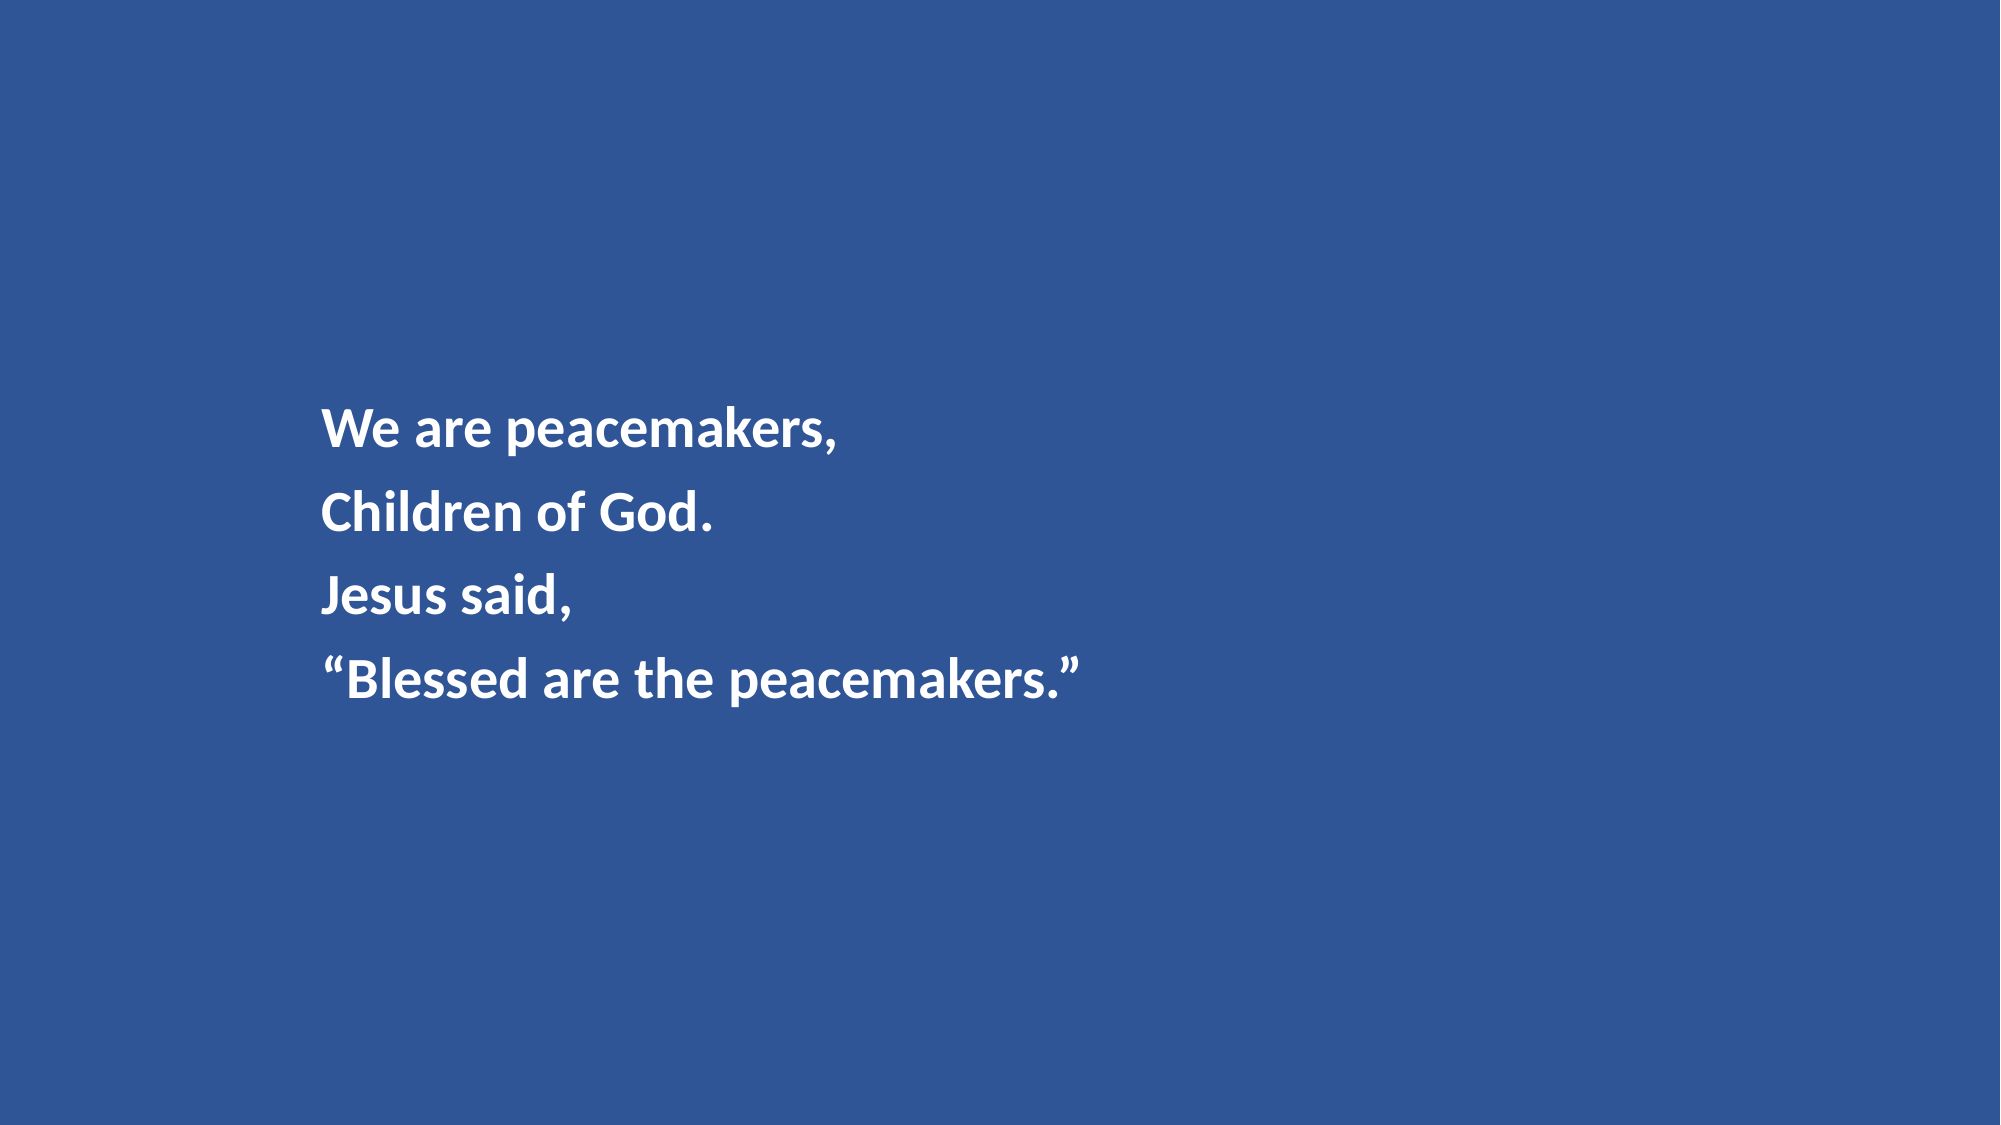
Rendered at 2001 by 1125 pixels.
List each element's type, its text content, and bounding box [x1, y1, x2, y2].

list We are peacemakers, Children of God. Jesus said, “Blessed are the peacemakers.” [306, 389, 1694, 736]
